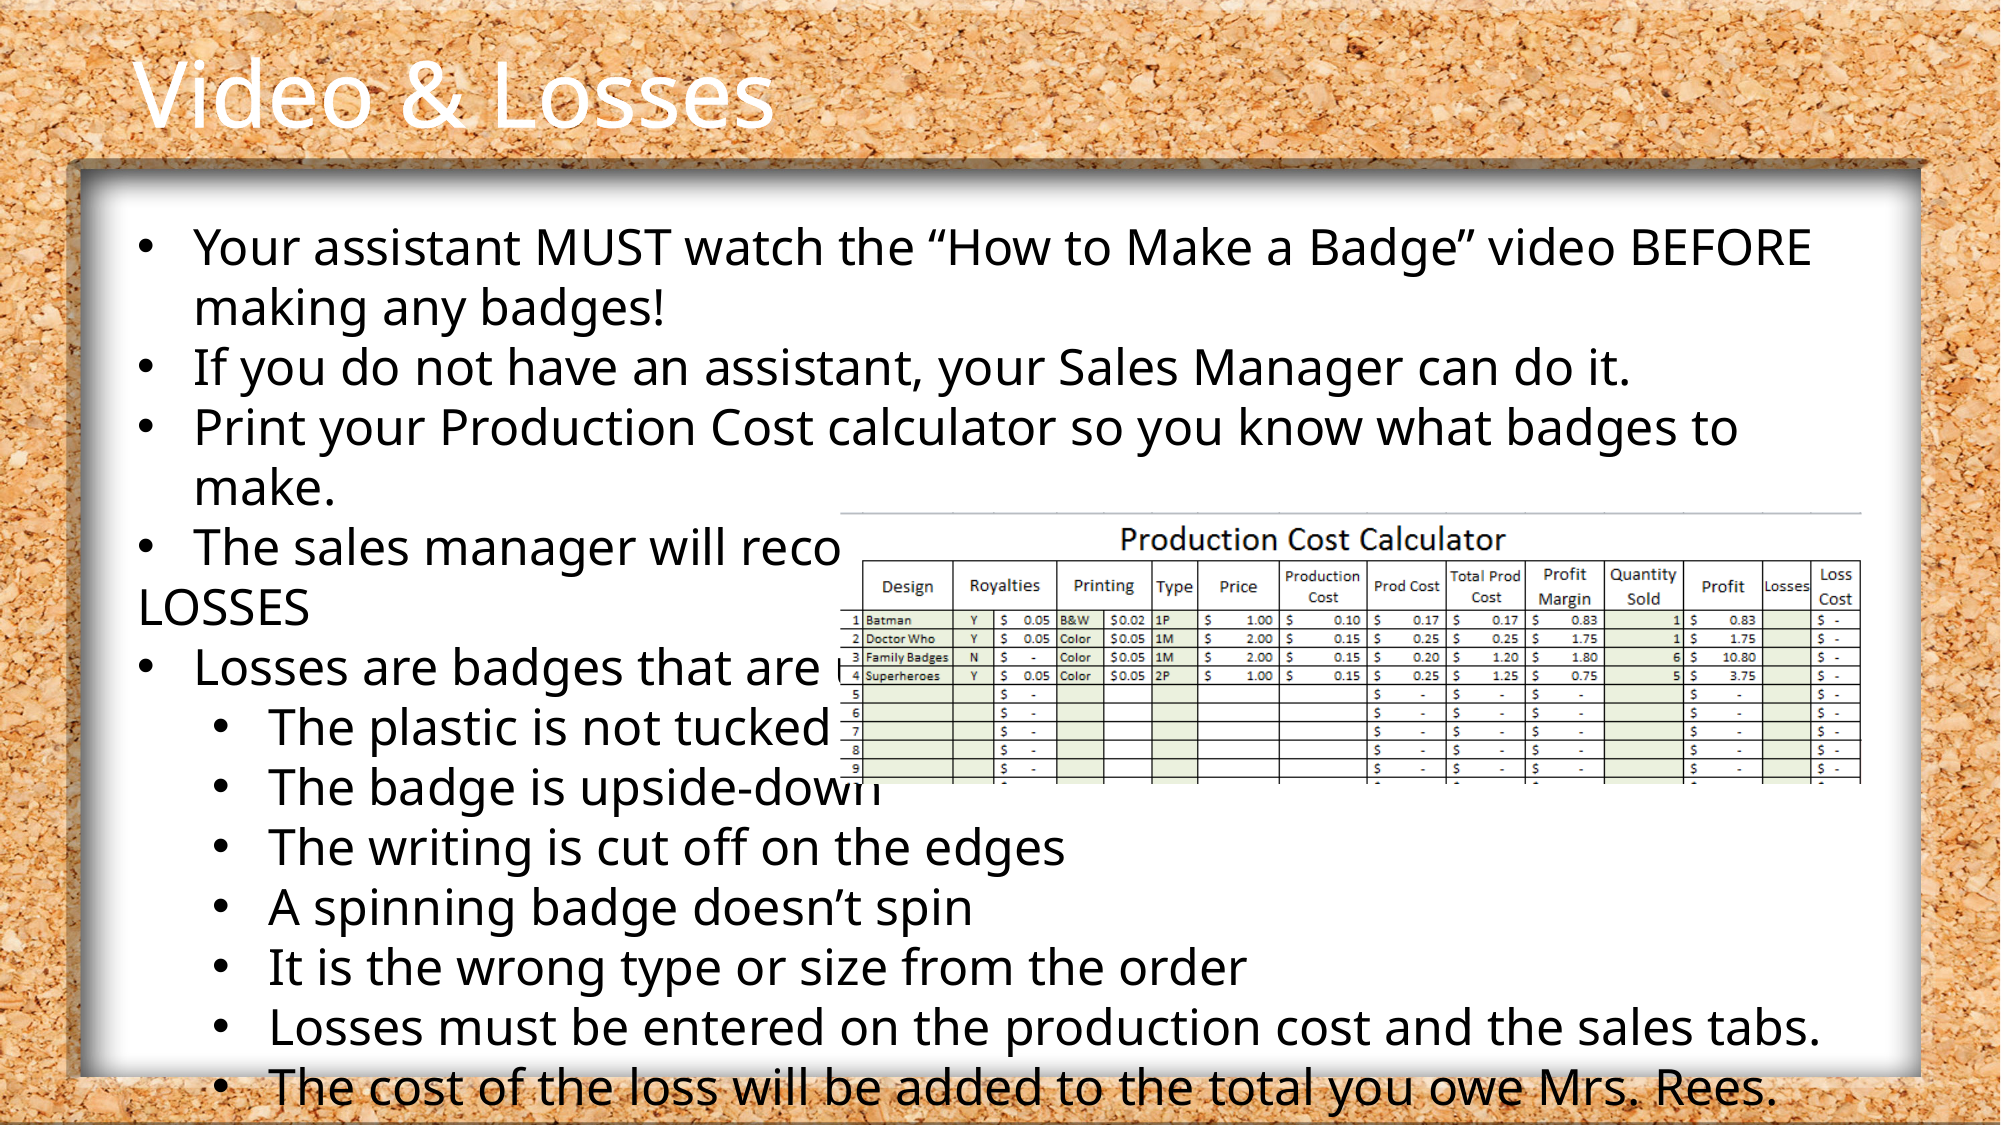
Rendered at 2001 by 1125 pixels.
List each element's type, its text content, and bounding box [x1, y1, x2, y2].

title Video & Losses [117, 0, 1843, 207]
text_box Your assistant MUST watch the “How to Make a Badge” video BEFORE making any badges! If you do not have an assistant, your Sales Manager can do it. Print your Production Cost calculator so you know what badges to make. The sales manager will record losses where indicated. LOSSES Losses are badges that are unsellable. The plastic is not tucked in The badge is upside-down The writing is cut off on the edges A spinning badge doesn’t spin It is the wrong type or size from the order Losses must be entered on the production cost and the sales tabs. The cost of the loss will be added to the total you owe Mrs. Rees. AVOID LOSSES AT ALL COSTS! BE PREPARED WHEN YOU GO TO MAKE YOUR BADGES AND PAY ATTENTION! [122, 208, 1862, 1125]
picture [0, 0, 2001, 1125]
